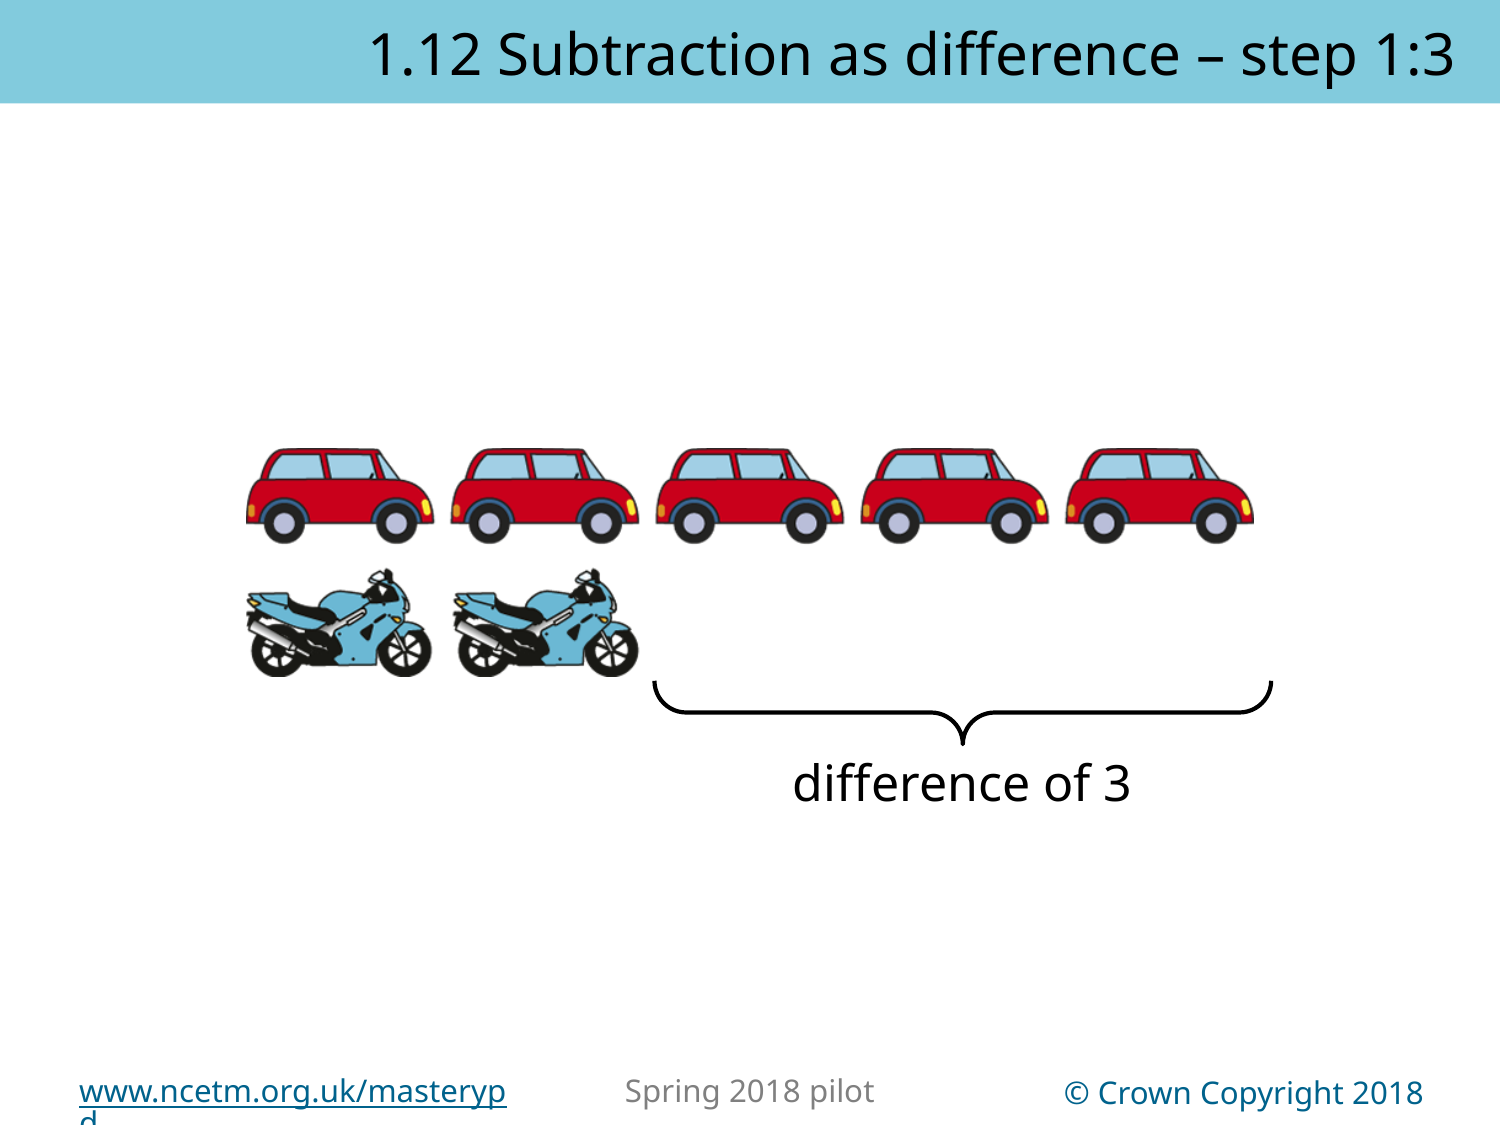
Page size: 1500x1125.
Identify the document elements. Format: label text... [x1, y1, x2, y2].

text_box [654, 680, 1272, 744]
picture [246, 448, 1254, 677]
text_box difference of 3 [777, 744, 1148, 820]
list 1.12 Subtraction as difference – step 1:3 [0, 0, 1500, 104]
